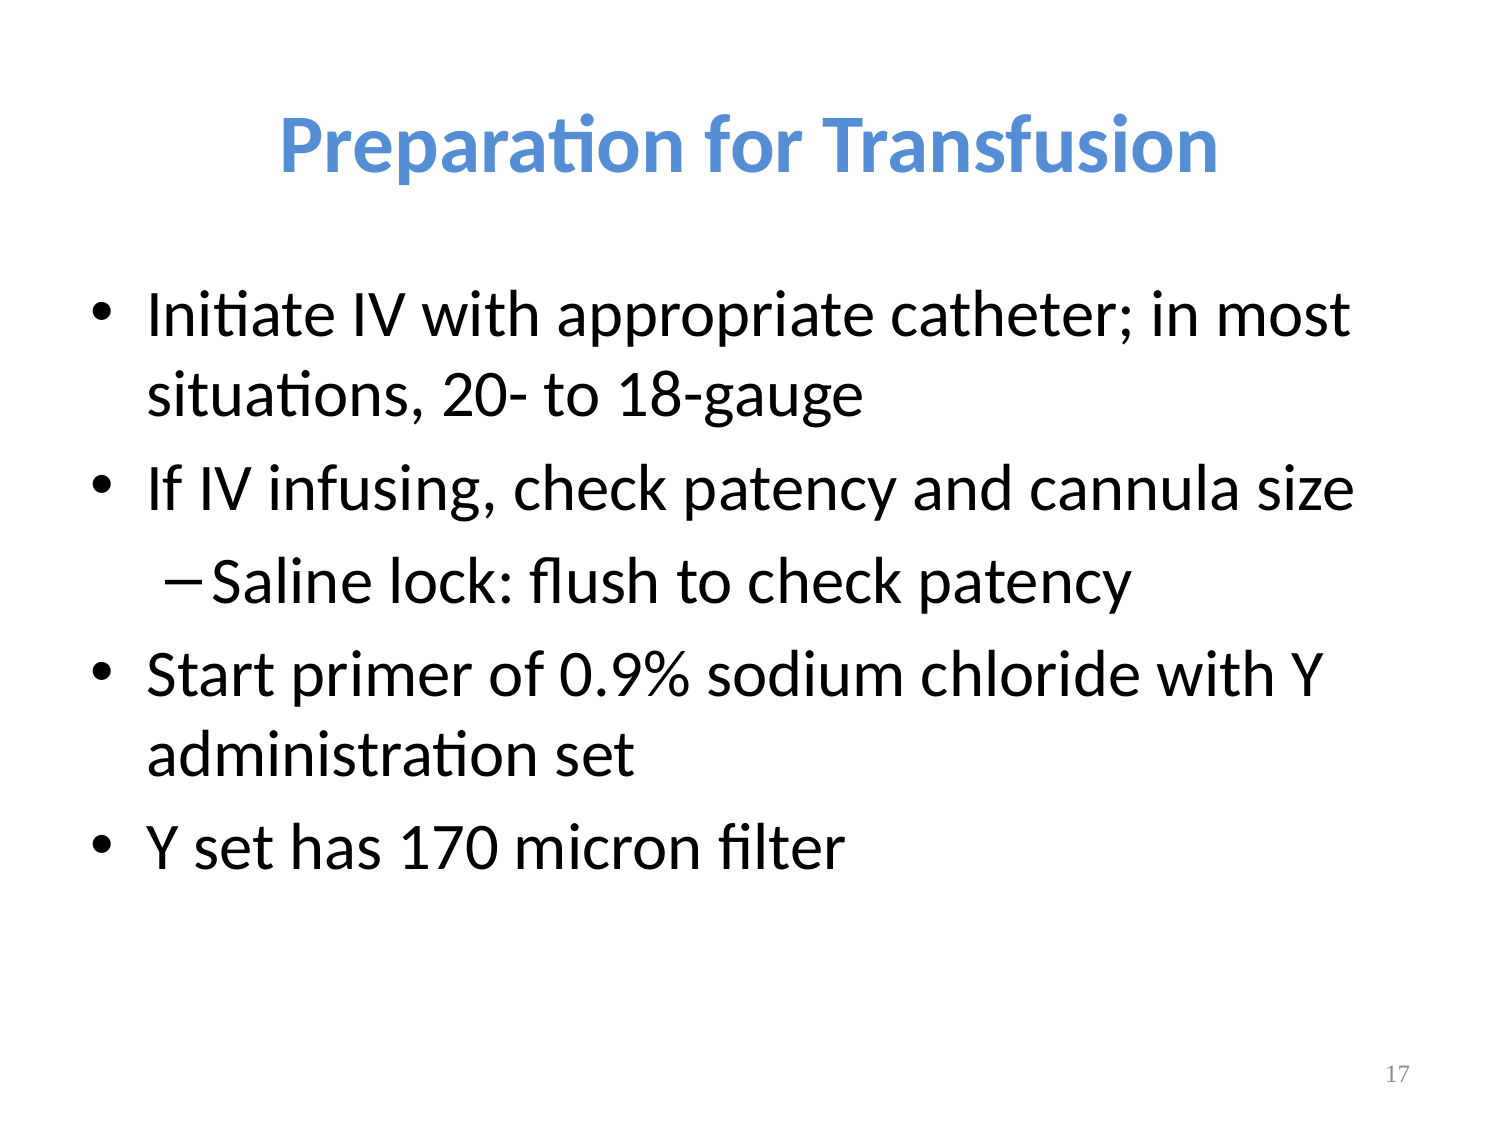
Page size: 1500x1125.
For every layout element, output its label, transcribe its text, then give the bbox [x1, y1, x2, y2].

title Preparation for Transfusion [75, 45, 1425, 233]
slide_number 17 [1074, 1042, 1425, 1103]
list Initiate IV with appropriate catheter; in most situations, 20- to 18-gauge If IV infusing, check patency and cannula size Saline lock: flush to check patency Start primer of 0.9% sodium chloride with Y administration set Y set has 170 micron filter [75, 262, 1425, 1005]
